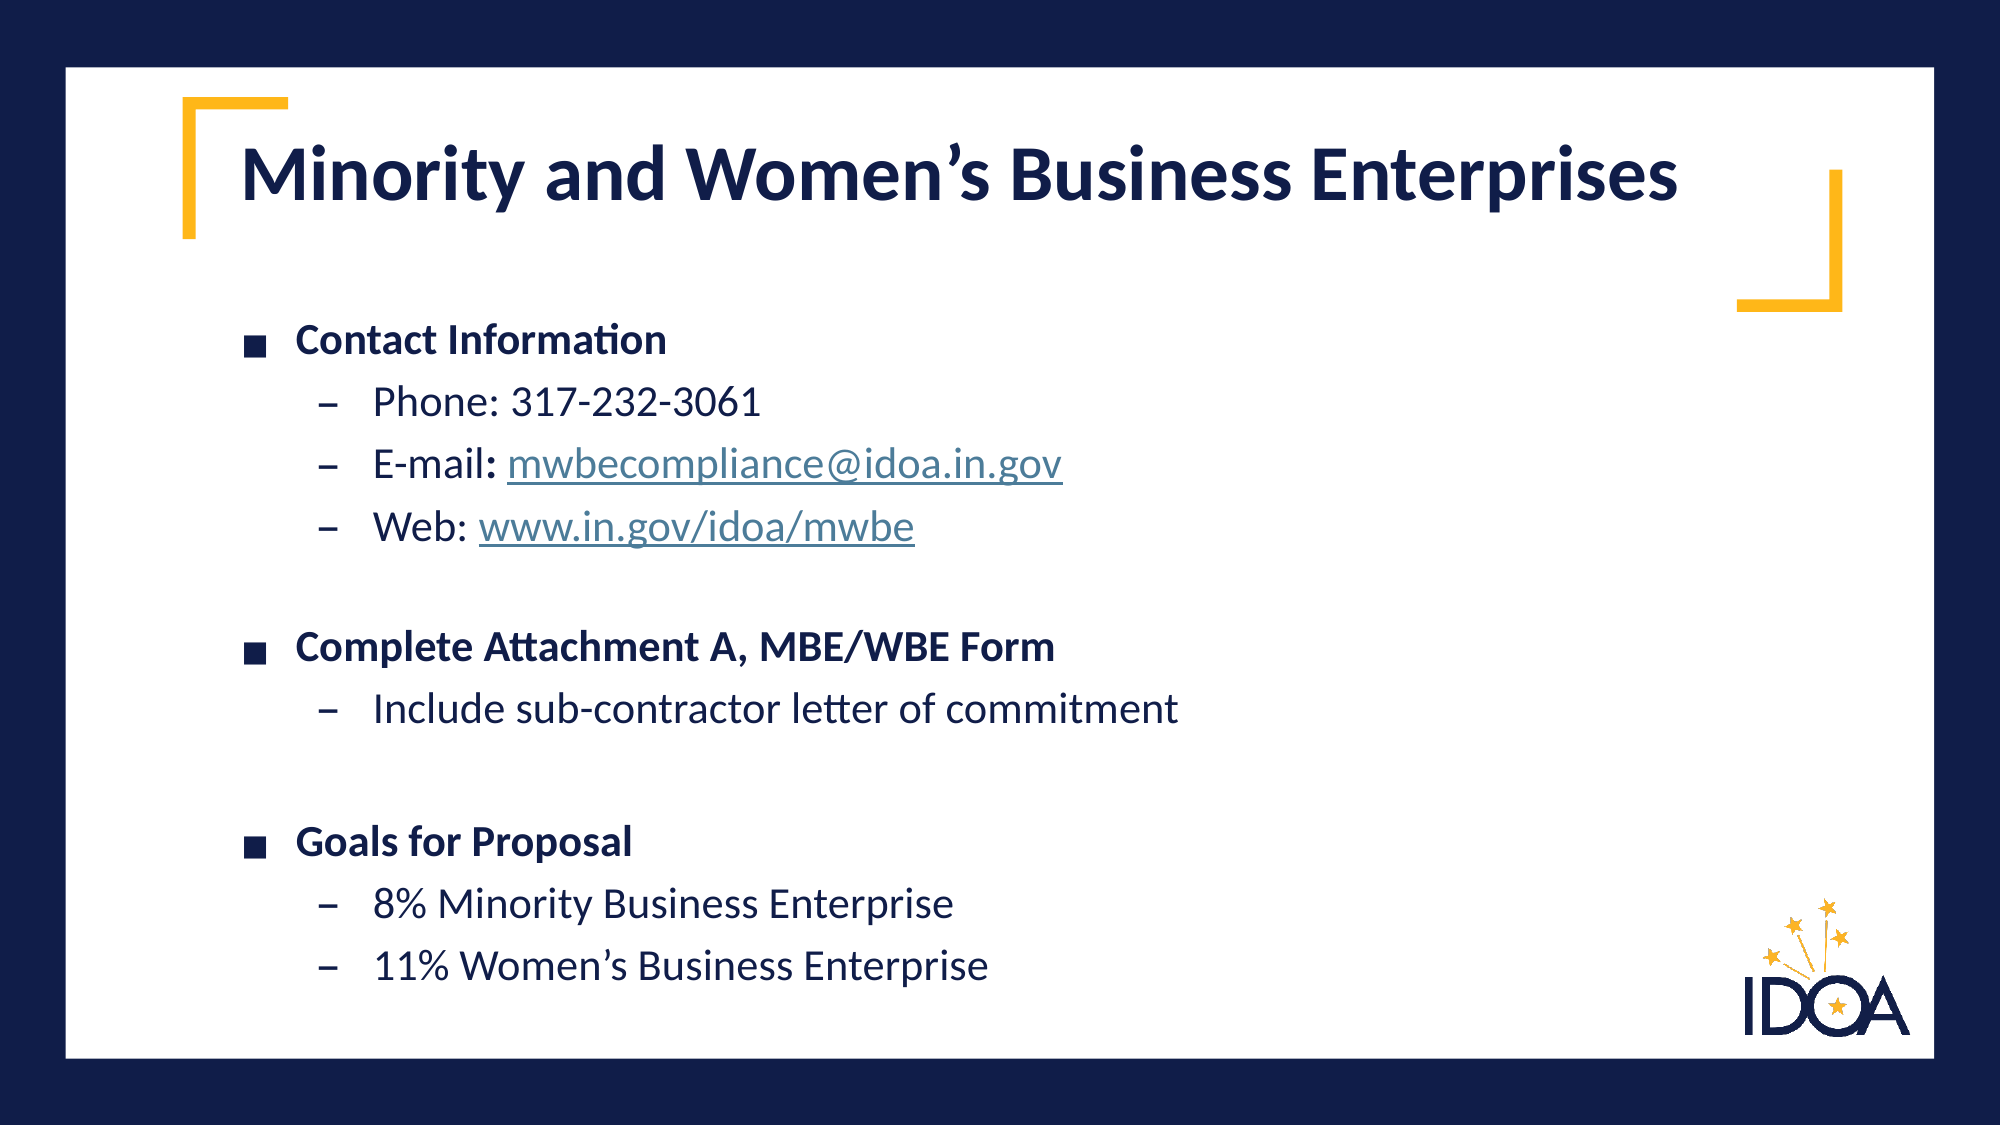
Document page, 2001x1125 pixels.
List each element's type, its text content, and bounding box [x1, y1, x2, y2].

list Contact Information Phone: 317-232-3061 E-mail: mwbecompliance@idoa.in.gov Web: www.in.gov/idoa/mwbe Complete Attachment A, MBE/WBE Form Include sub-contractor letter of commitment Goals for Proposal 8% Minority Business Enterprise 11% Women’s Business Enterprise [225, 307, 1800, 1005]
picture [1702, 857, 1959, 1114]
title Minority and Women’s Business Enterprises [225, 125, 1800, 262]
